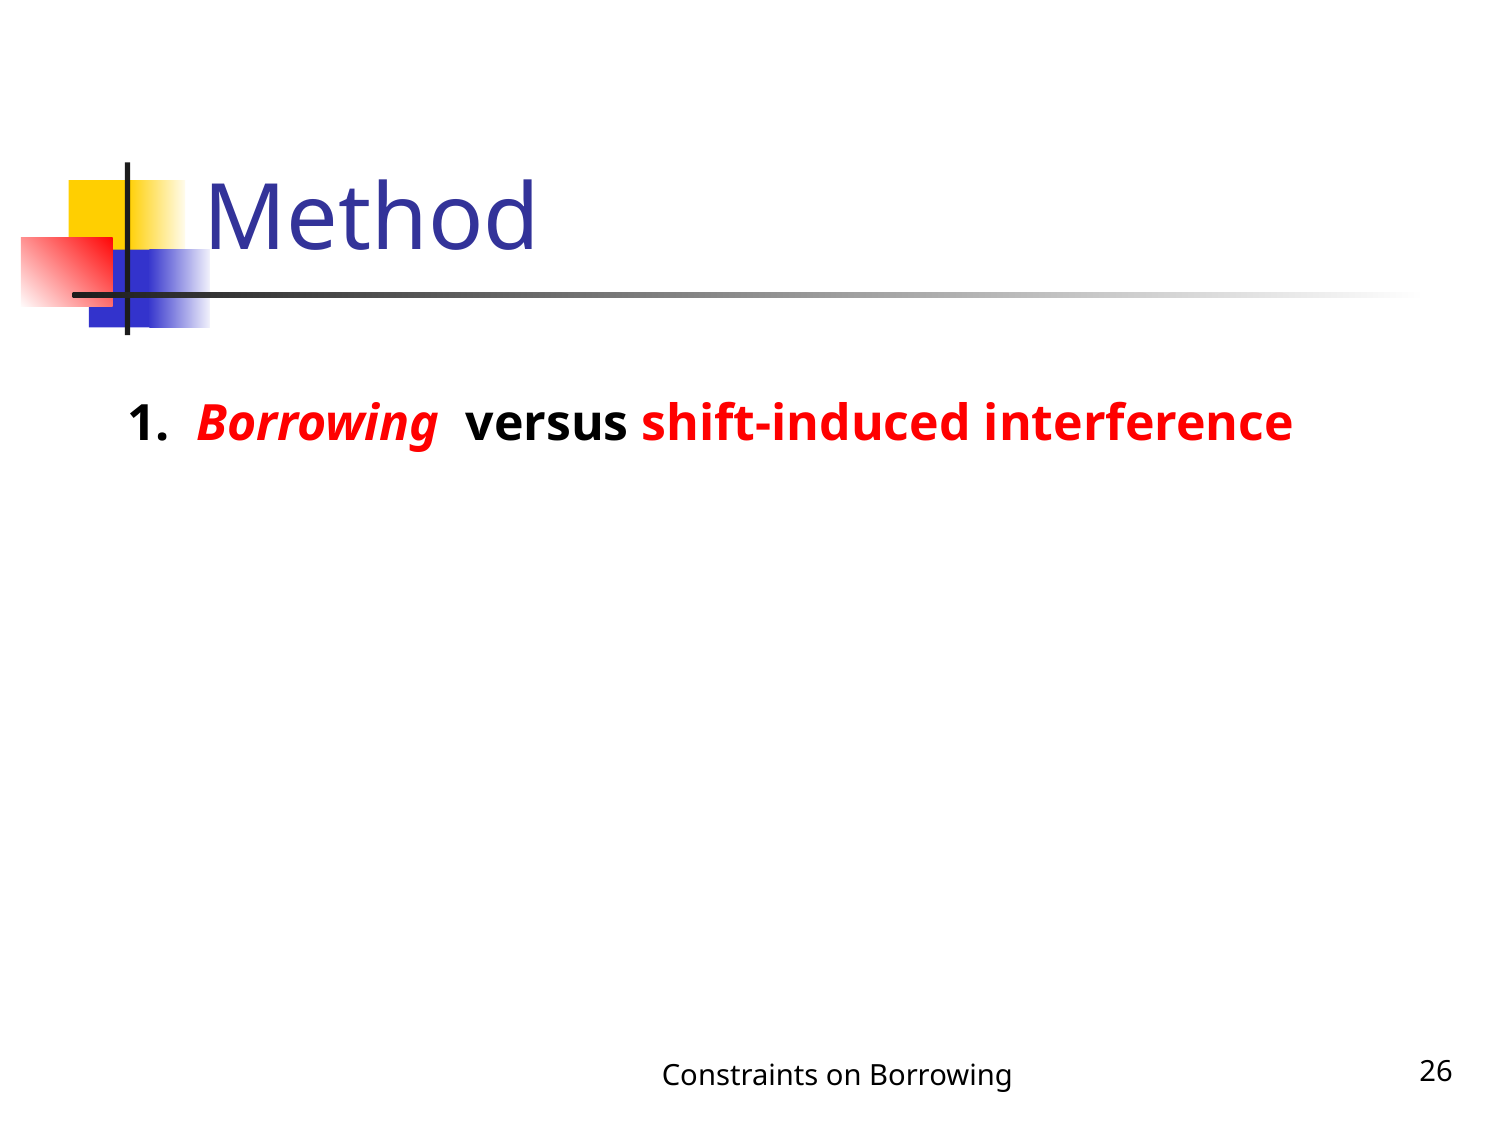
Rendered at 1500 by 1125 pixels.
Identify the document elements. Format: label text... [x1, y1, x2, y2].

slide_number 26 [1154, 1023, 1468, 1100]
footer Constraints on Borrowing [599, 1023, 1076, 1100]
title Method [188, 34, 1468, 276]
text_box 1. Borrowing versus shift-induced interference [112, 383, 1388, 458]
